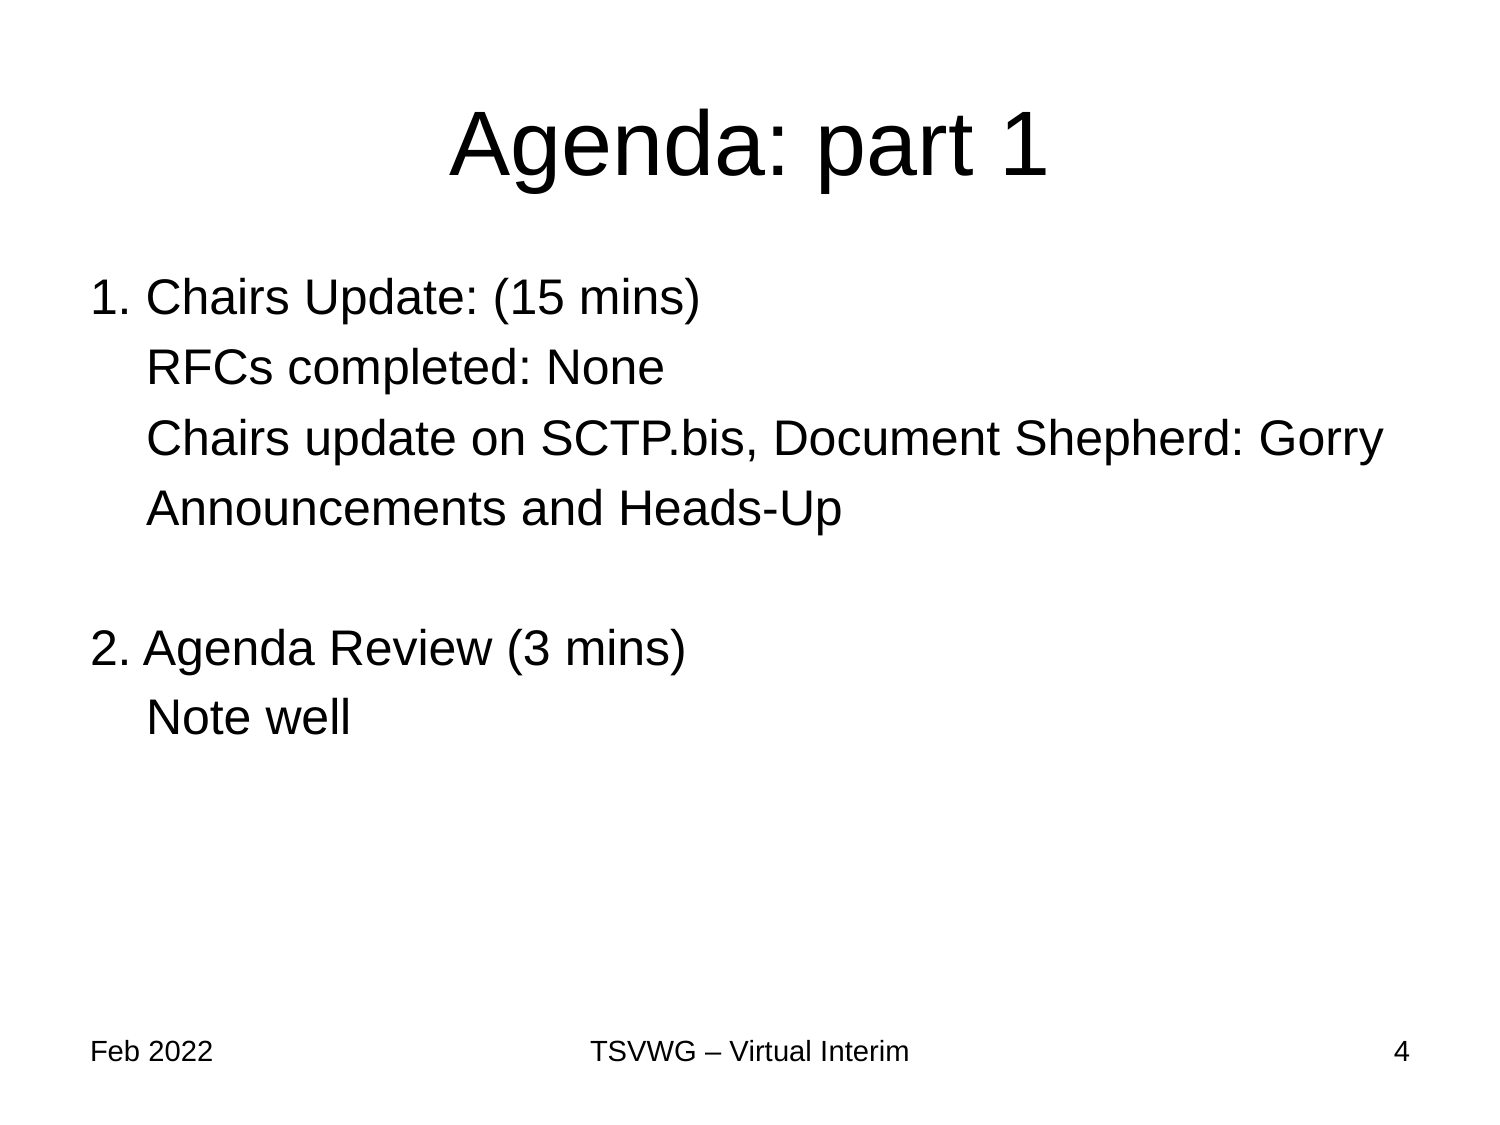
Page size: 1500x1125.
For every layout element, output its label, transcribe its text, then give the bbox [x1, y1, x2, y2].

list 1. Chairs Update: (15 mins) RFCs completed: None Chairs update on SCTP.bis, Document Shepherd: Gorry Announcements and Heads-Up 2. Agenda Review (3 mins) Note well [74, 187, 1426, 1051]
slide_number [74, 1024, 426, 1103]
title Agenda: part 1 [74, 44, 1426, 187]
footer TSVWG – Virtual Interim [512, 1024, 988, 1103]
slide_number 4 [1074, 1024, 1426, 1103]
